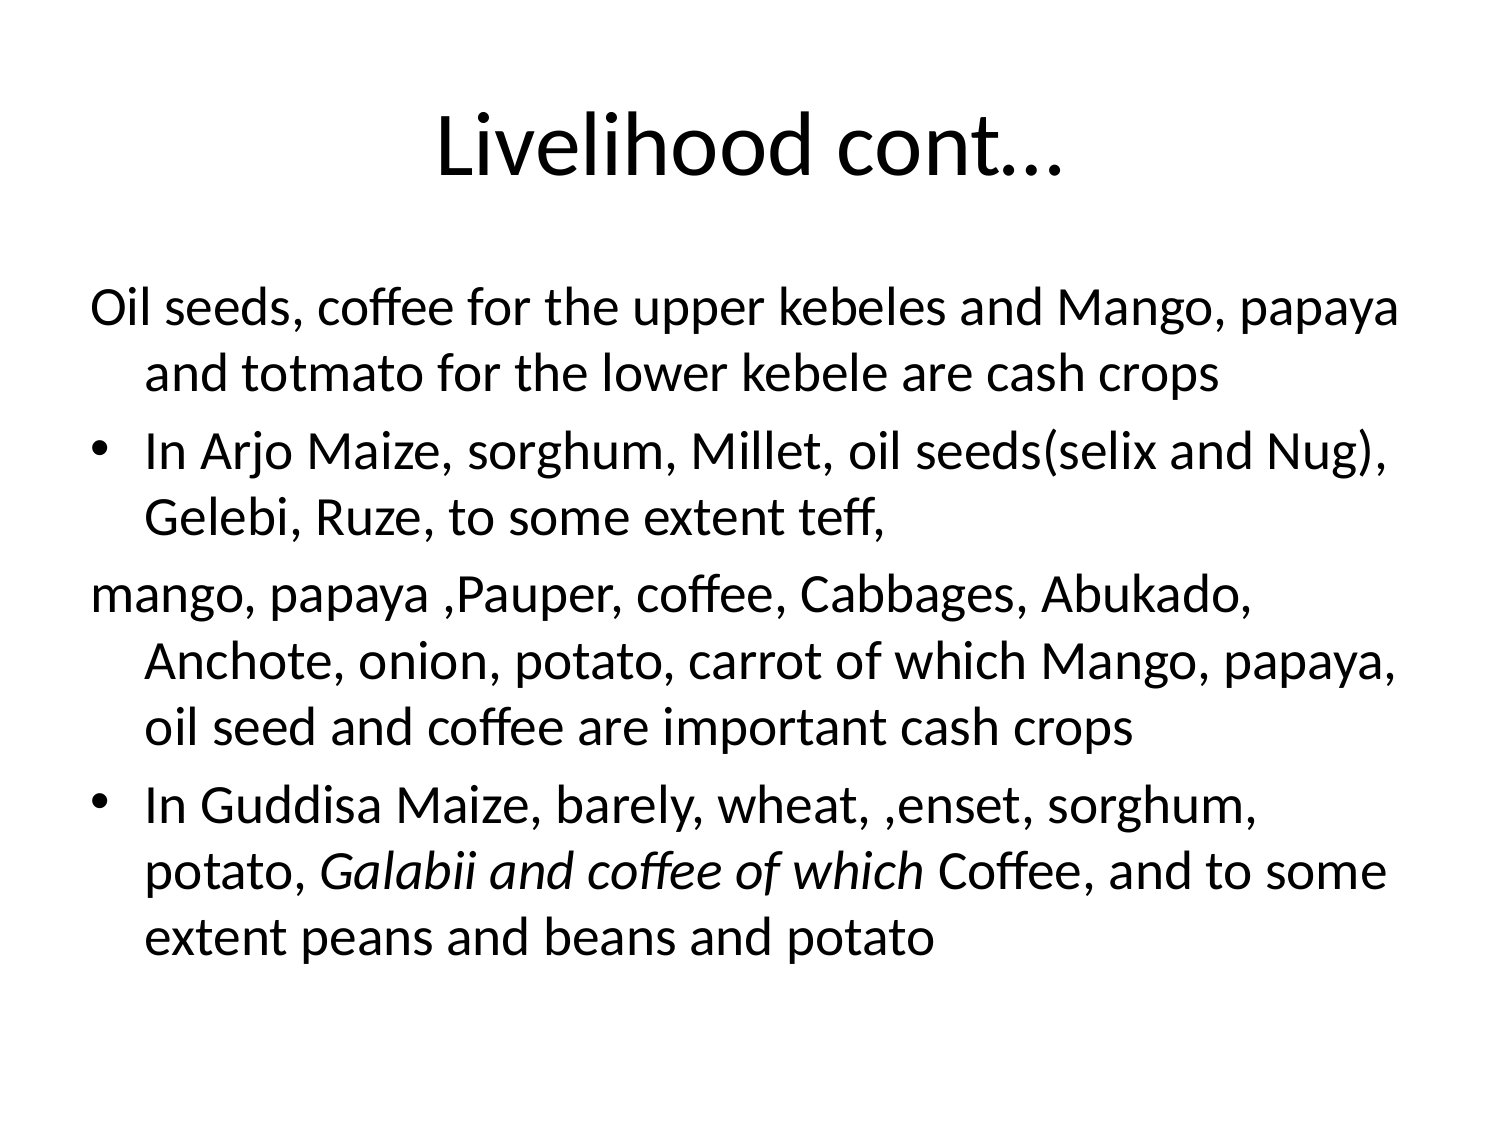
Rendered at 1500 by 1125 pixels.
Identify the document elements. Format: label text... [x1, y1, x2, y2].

title Livelihood cont… [75, 45, 1425, 233]
list Oil seeds, coffee for the upper kebeles and Mango, papaya and totmato for the lower kebele are cash crops In Arjo Maize, sorghum, Millet, oil seeds(selix and Nug), Gelebi, Ruze, to some extent teff, mango, papaya ,Pauper, coffee, Cabbages, Abukado, Anchote, onion, potato, carrot of which Mango, papaya, oil seed and coffee are important cash crops In Guddisa Maize, barely, wheat, ,enset, sorghum, potato, Galabii and coffee of which Coffee, and to some extent peans and beans and potato [75, 262, 1425, 1005]
